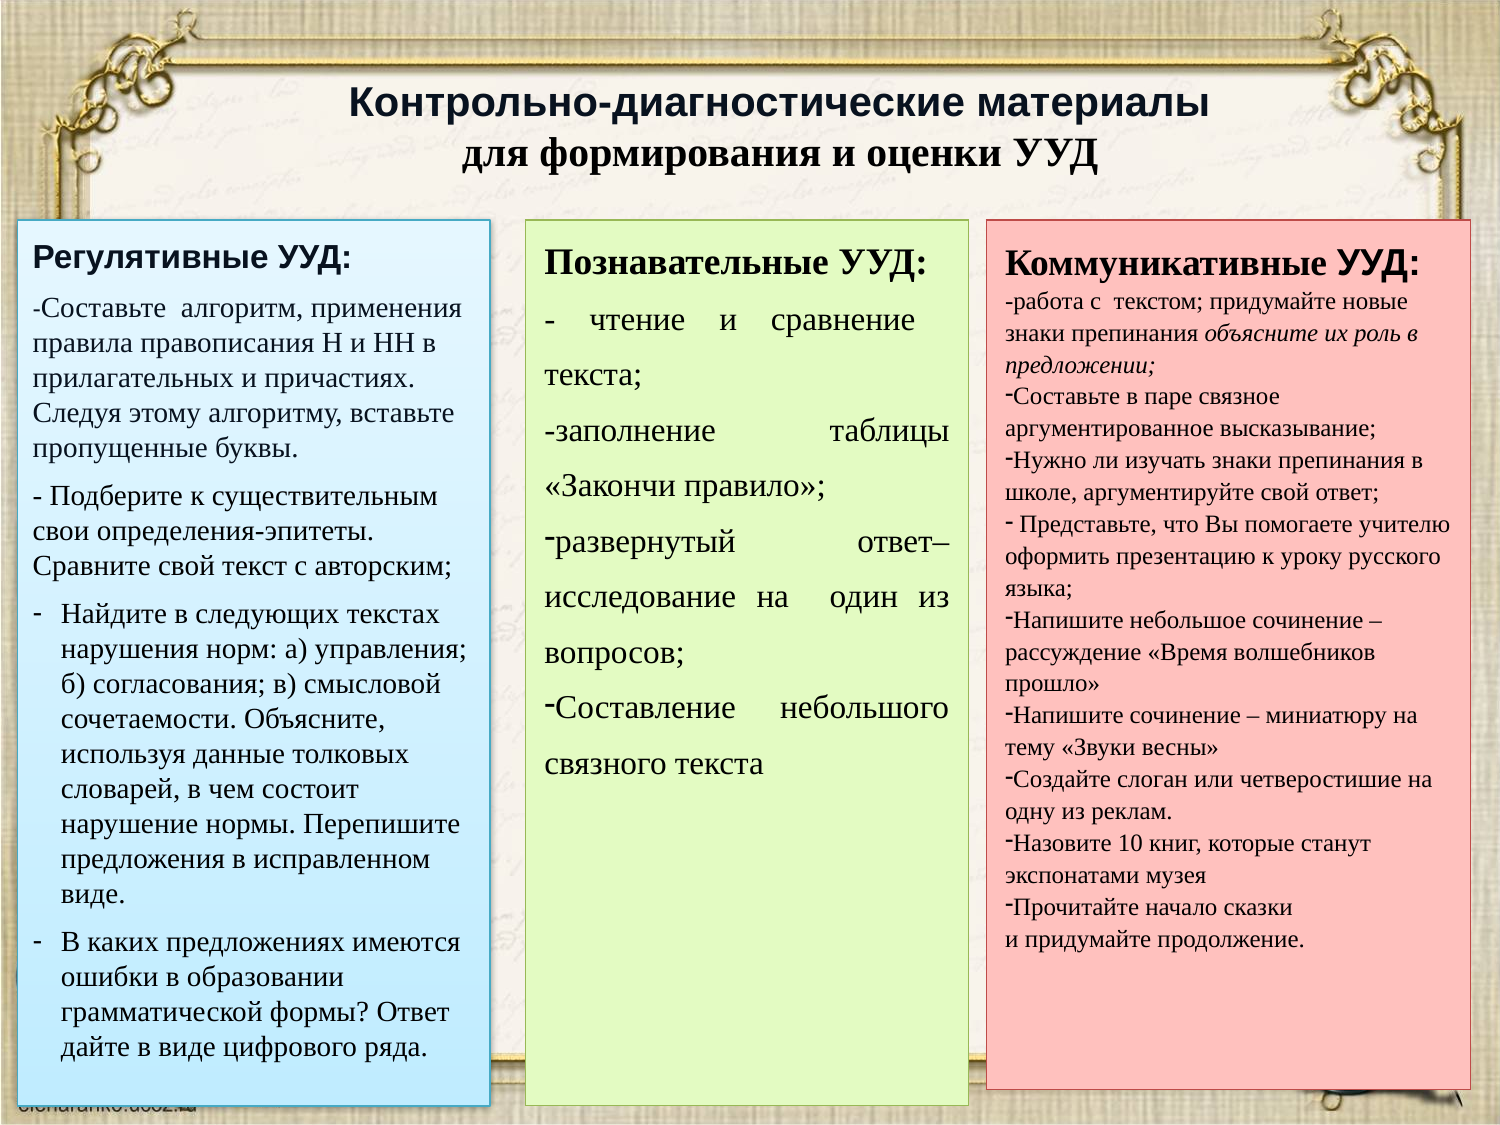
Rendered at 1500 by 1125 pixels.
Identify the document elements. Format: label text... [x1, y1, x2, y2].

picture [0, 0, 1500, 1125]
list Регулятивные УУД: -Составьте алгоритм, применения правила правописания Н и НН в прилагательных и причастиях. Следуя этому алгоритму, вставьте пропущенные буквы. - Подберите к существительным свои определения-эпитеты. Сравните свой текст с авторским; Найдите в следующих текстах нарушения норм: а) управления; б) согласования; в) смысловой сочетаемости. Объясните, используя данные толковых словарей, в чем состоит нарушение нормы. Перепишите предложения в исправленном виде. В каких предложениях имеются ошибки в образовании грамматической формы? Ответ дайте в виде цифрового ряда. [17, 219, 491, 1107]
table_header Познавательные УУД: - чтение и сравнение текста; -заполнение таблицы «Закончи правило»; развернутый ответ–исследование на один из вопросов; Составление небольшого связного текста [526, 221, 968, 1105]
title Контрольно-диагностические материалы для формирования и оценки УУД [135, 101, 1435, 209]
table_header Коммуникативные УУД: -работа с текстом; придумайте новые знаки препинания объясните их роль в предложении; Составьте в паре связное аргументированное высказывание; Нужно ли изучать знаки препинания в школе, аргументируйте свой ответ; Представьте, что Вы помогаете учителю оформить презентацию к уроку русского языка; Напишите небольшое сочинение –рассуждение «Время волшебников прошло» Напишите сочинение – миниатюру на тему «Звуки весны» Создайте слоган или четверостишие на одну из реклам. Назовите 10 книг, которые станут экспонатами музея Прочитайте начало сказки и придумайте продолжение. [987, 221, 1470, 1089]
